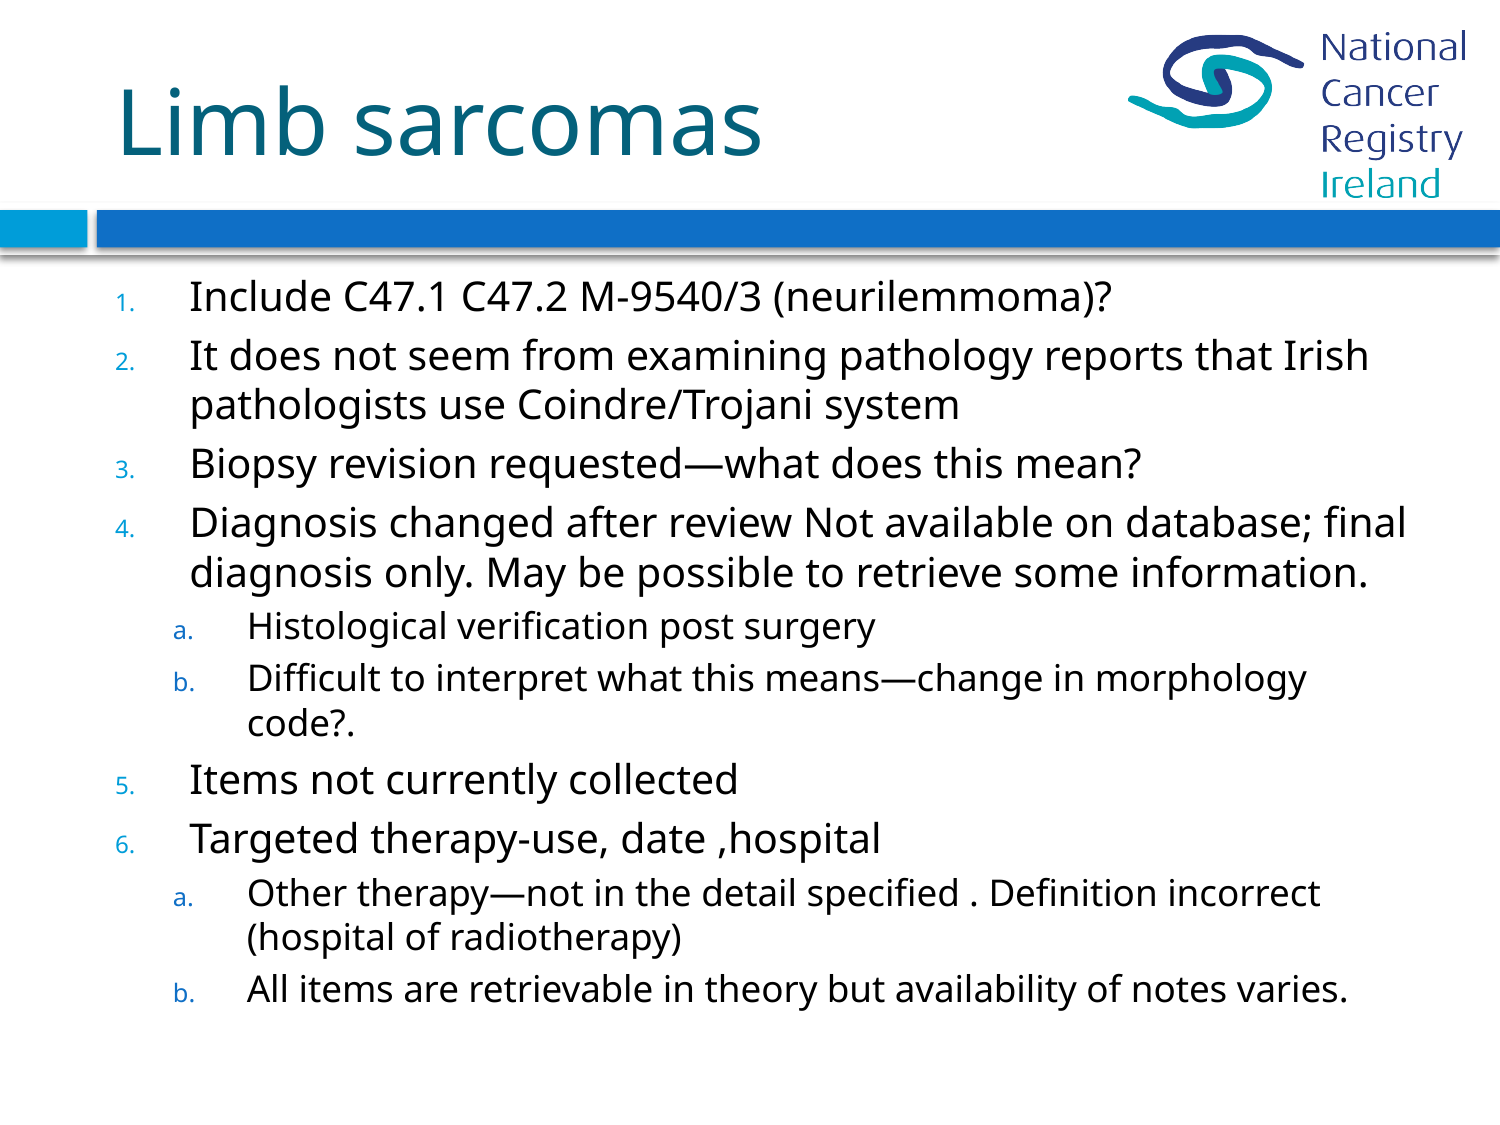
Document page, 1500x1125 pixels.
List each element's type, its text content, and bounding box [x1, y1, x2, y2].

title Limb sarcomas [100, 37, 1122, 200]
picture [1127, 30, 1465, 199]
list Include C47.1 C47.2 M-9540/3 (neurilemmoma)? It does not seem from examining pathology reports that Irish pathologists use Coindre/Trojani system Biopsy revision requested—what does this mean? Diagnosis changed after review Not available on database; final diagnosis only. May be possible to retrieve some information. Histological verification post surgery Difficult to interpret what this means—change in morphology code?. Items not currently collected Targeted therapy-use, date ,hospital Other therapy—not in the detail specified . Definition incorrect (hospital of radiotherapy) All items are retrievable in theory but availability of notes varies. [100, 262, 1438, 1059]
